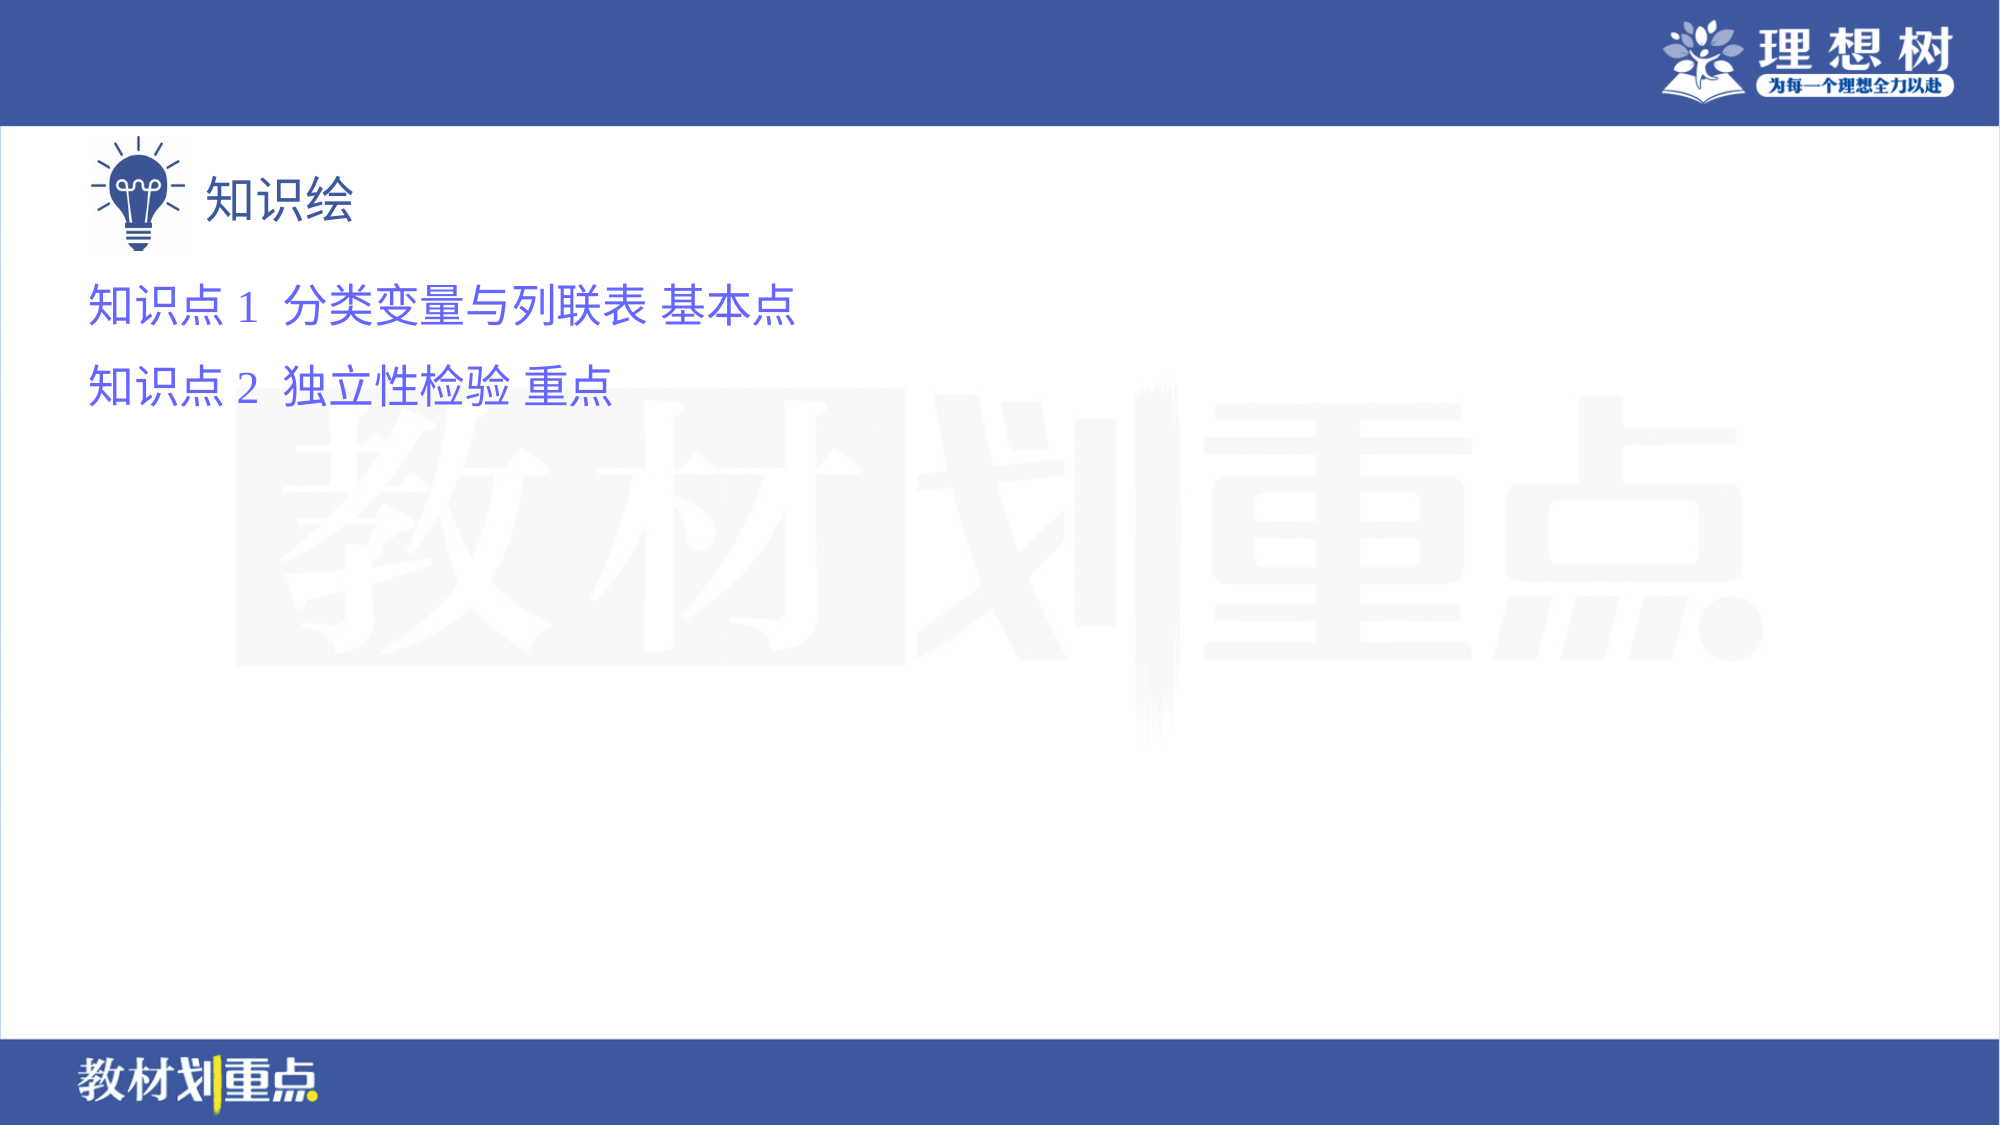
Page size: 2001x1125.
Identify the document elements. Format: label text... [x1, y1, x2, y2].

text_box 知识绘 [205, 155, 501, 242]
text_box 知识点2 独立性检验 重点 [88, 331, 1911, 471]
picture [0, 0, 2000, 1125]
text_box 知识点1 分类变量与列联表 基本点 [88, 250, 1911, 331]
